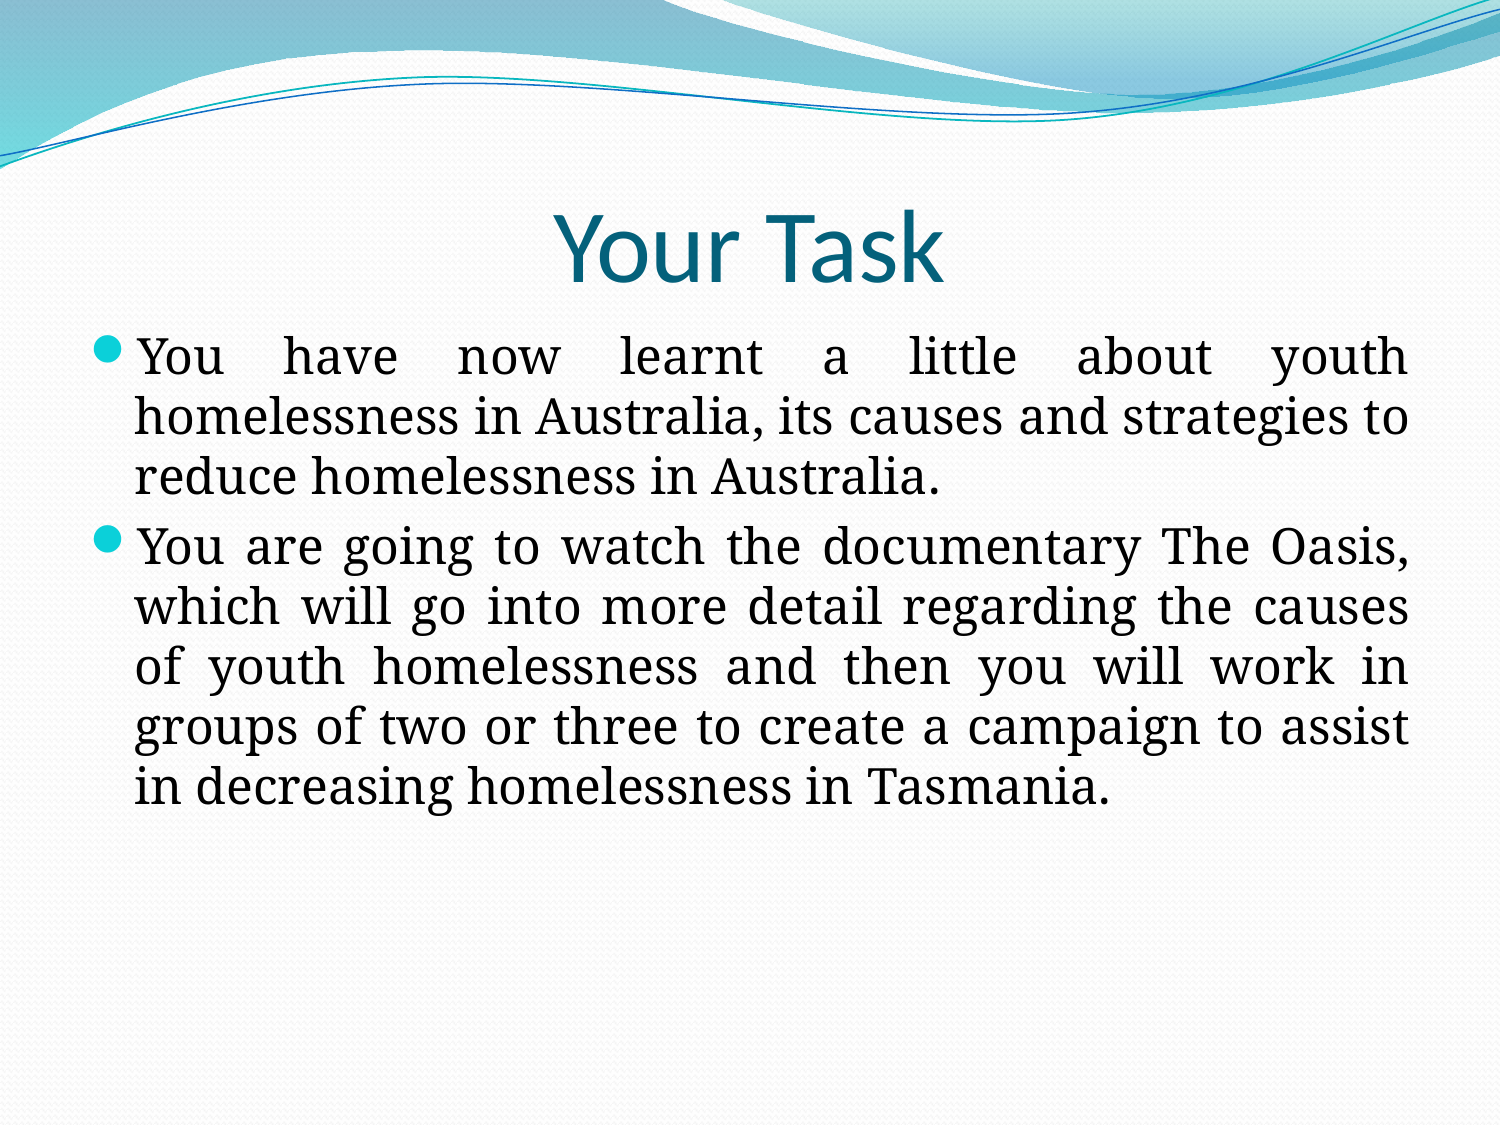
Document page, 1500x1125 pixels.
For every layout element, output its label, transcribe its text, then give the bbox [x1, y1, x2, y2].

title Your Task [75, 115, 1425, 303]
list You have now learnt a little about youth homelessness in Australia, its causes and strategies to reduce homelessness in Australia. You are going to watch the documentary The Oasis, which will go into more detail regarding the causes of youth homelessness and then you will work in groups of two or three to create a campaign to assist in decreasing homelessness in Tasmania. [75, 317, 1425, 1038]
